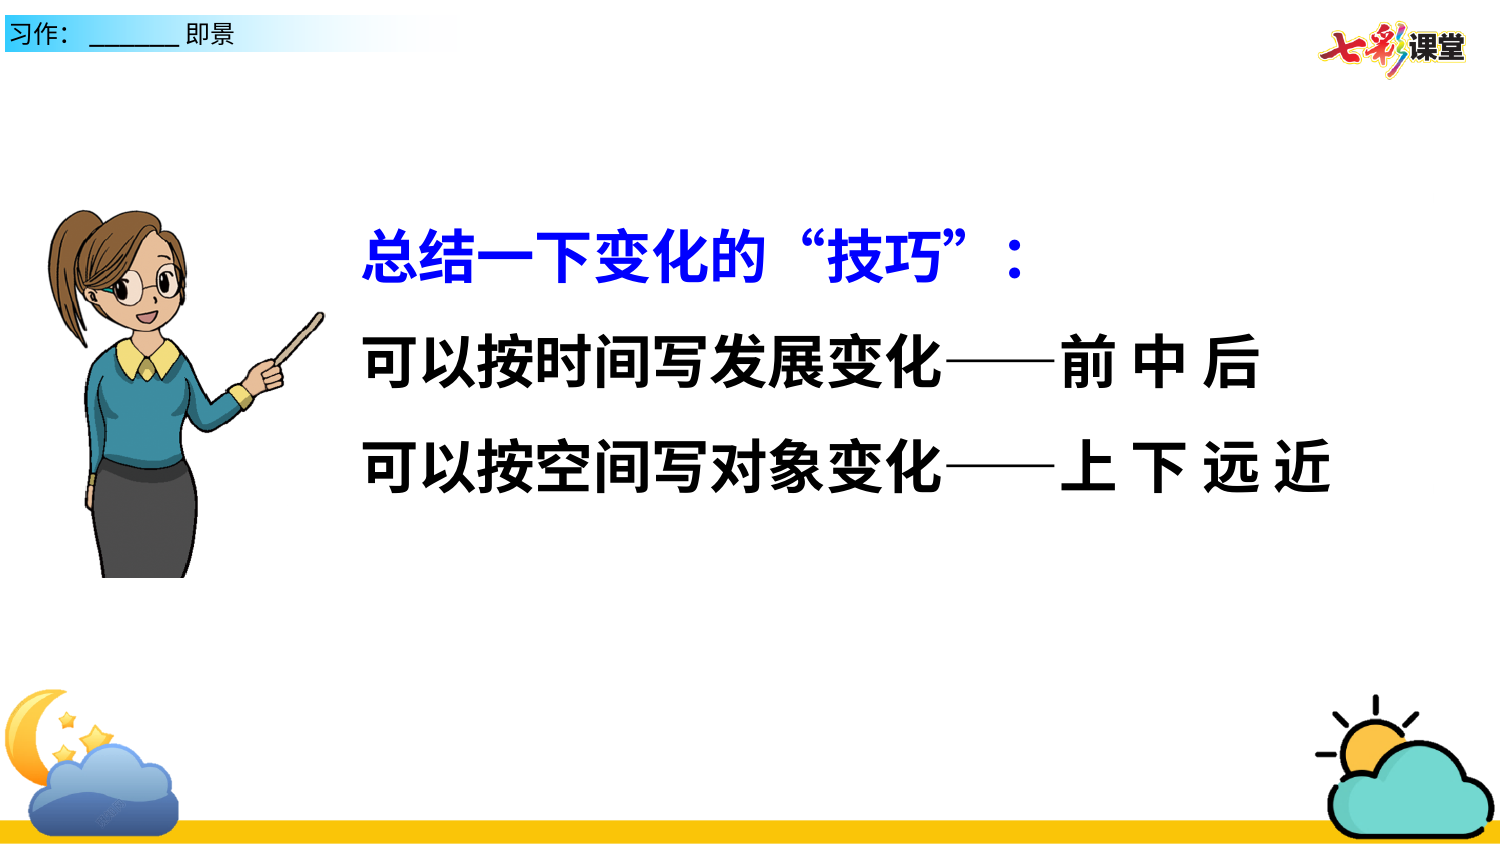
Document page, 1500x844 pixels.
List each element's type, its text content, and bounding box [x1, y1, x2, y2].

picture [46, 208, 326, 579]
picture [1316, 20, 1468, 80]
text_box 运用动词 [327, 210, 1406, 479]
picture [0, 686, 185, 844]
text_box 手抓雾的情景，尽显童趣。 运用比喻、拟人修辞手法，突出了雾的变化。 [322, 207, 1409, 482]
text_box 总结一下变化的“技巧”： 可以按时间写发展变化——前 中 后 可以按空间写对象变化——上 下 远 近 [328, 214, 1402, 475]
picture [1278, 640, 1500, 844]
